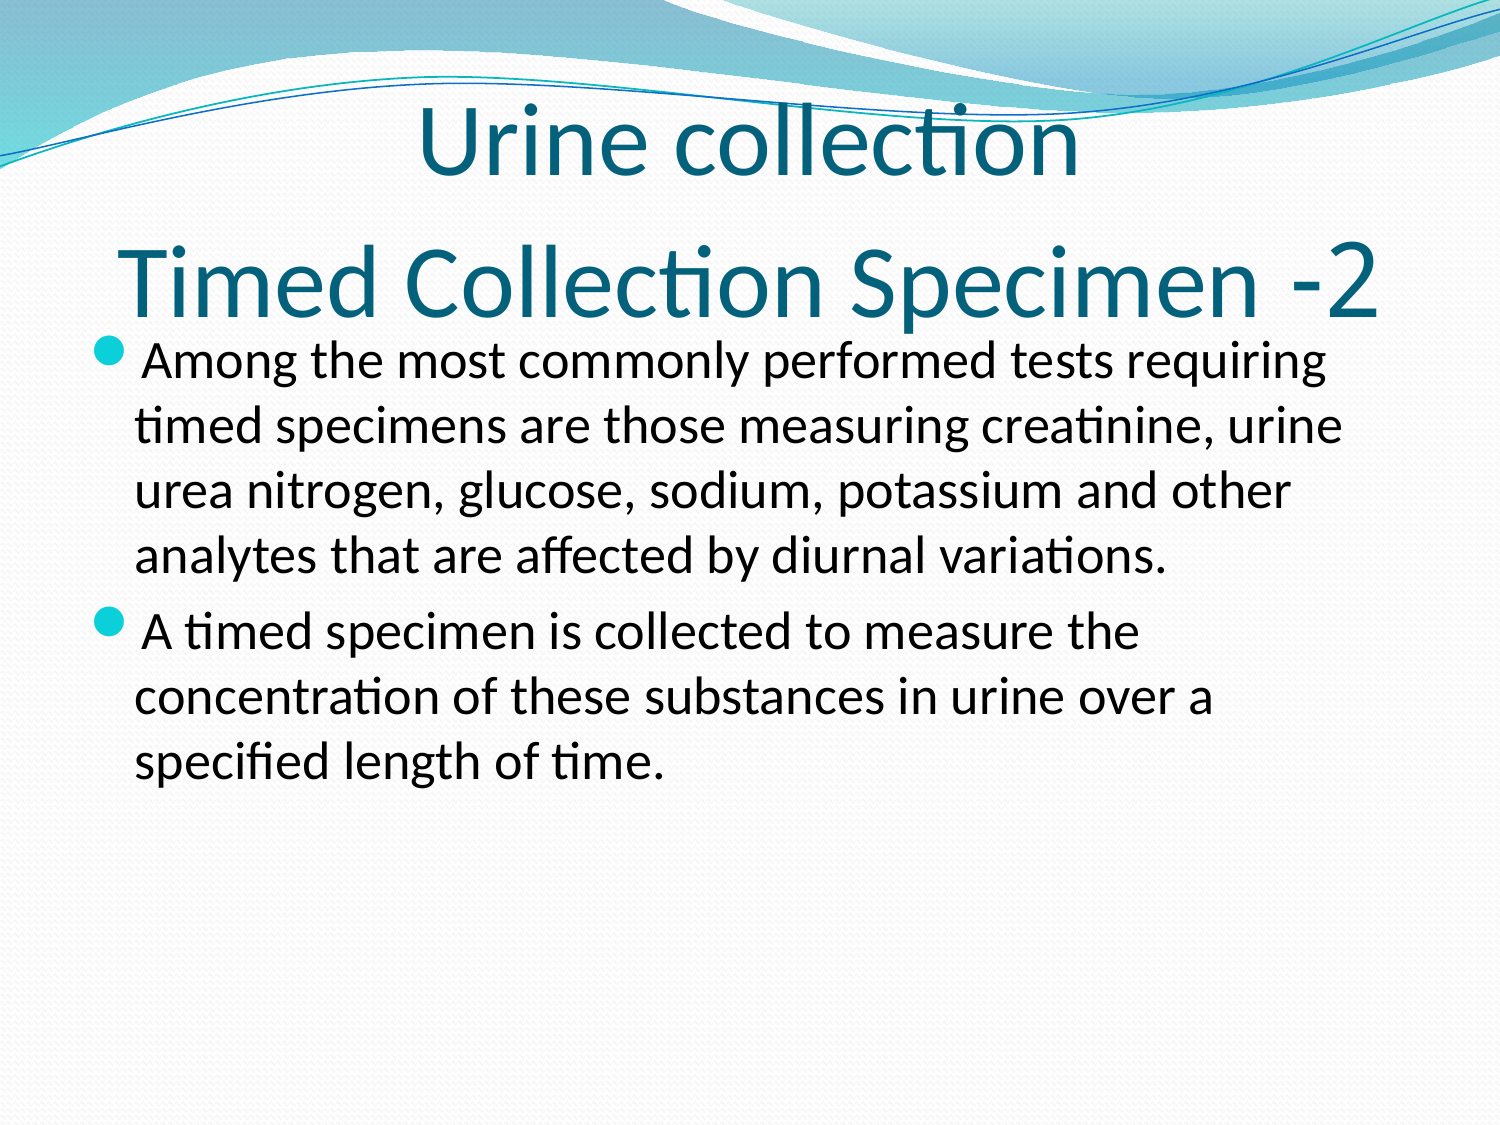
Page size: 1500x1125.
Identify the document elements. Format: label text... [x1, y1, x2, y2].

text_box 2- Timed Collection Specimen [74, 150, 1425, 339]
title Urine collection [75, 8, 1425, 150]
list Among the most commonly performed tests requiring timed specimens are those measuring creatinine, urine urea nitrogen, glucose, sodium, potassium and other analytes that are affected by diurnal variations. A timed specimen is collected to measure the concentration of these substances in urine over a specified length of time. [75, 339, 1425, 1038]
